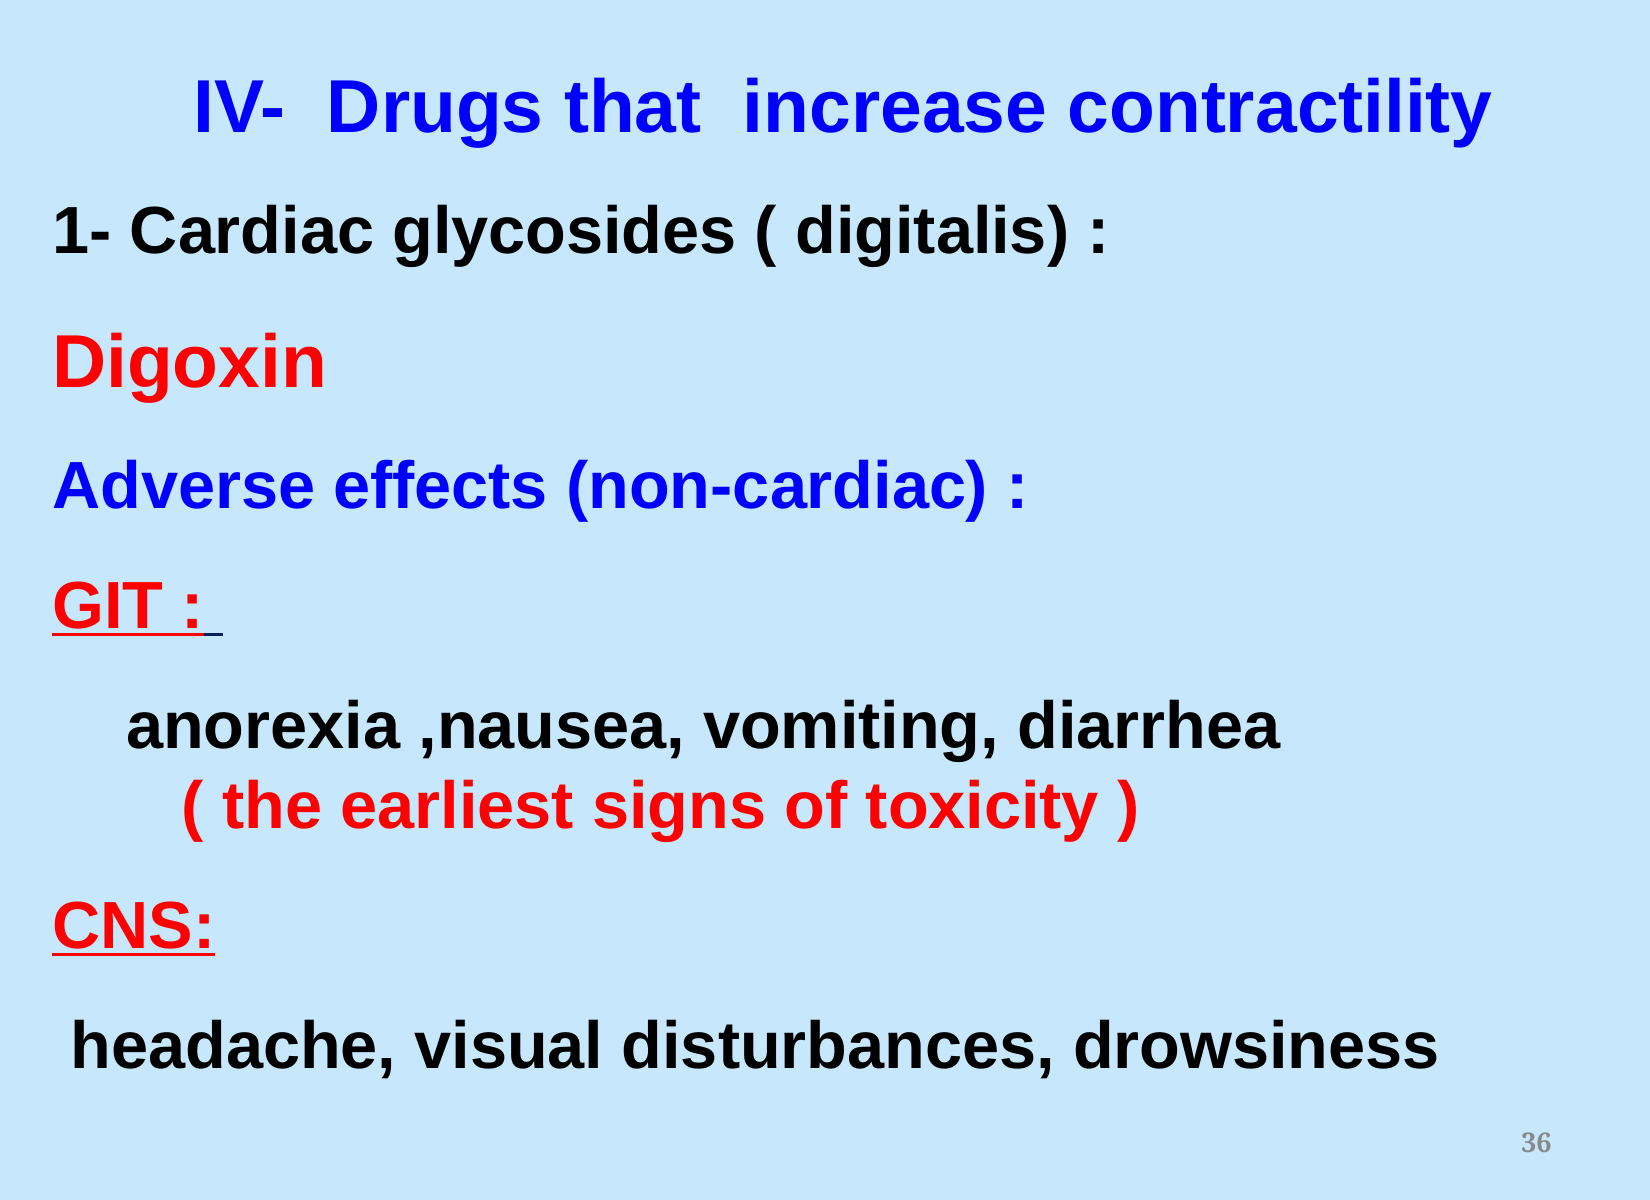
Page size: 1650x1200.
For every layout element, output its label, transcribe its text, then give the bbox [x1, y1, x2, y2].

text_box IV- Drugs that increase contractility 1- Cardiac glycosides ( digitalis) : Digoxin Adverse effects (non-cardiac) : GIT : anorexia ,nausea, vomiting, diarrhea ( the earliest signs of toxicity ) CNS: headache, visual disturbances, drowsiness [37, 50, 1650, 1200]
